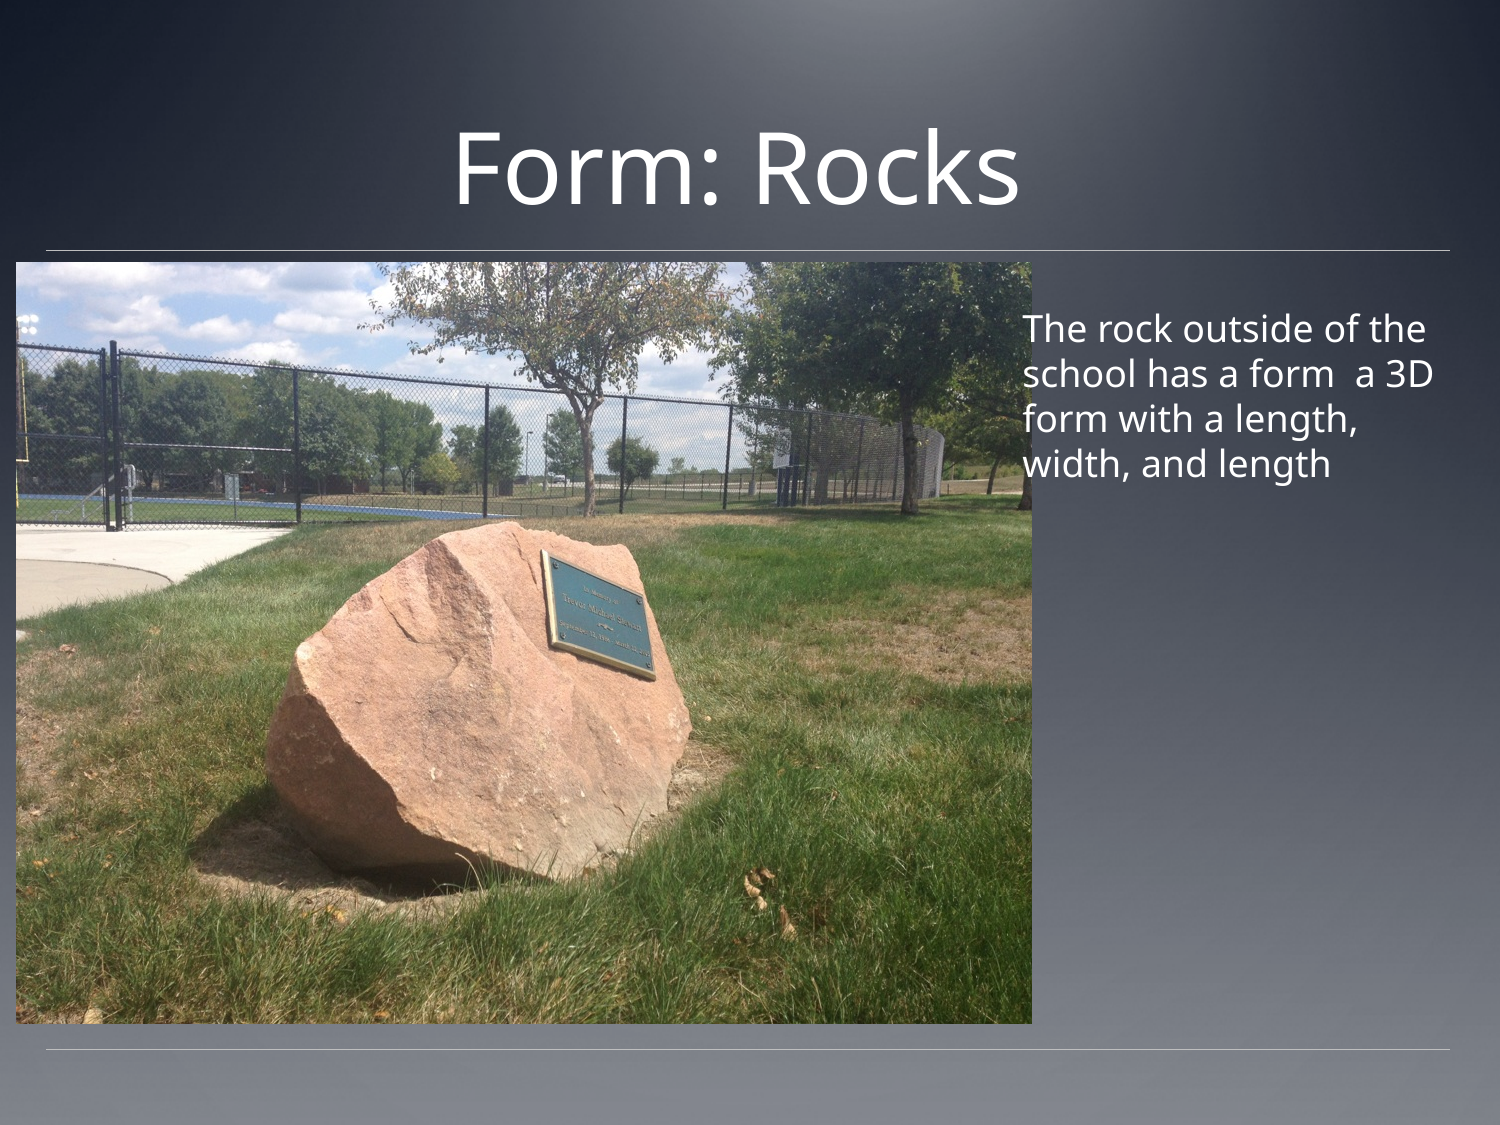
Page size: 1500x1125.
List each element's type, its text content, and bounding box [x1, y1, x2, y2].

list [0, 260, 1173, 1026]
text_box The rock outside of the school has a form a 3D form with a length, width, and length [1173, 297, 1459, 493]
title Form: Rocks [105, 17, 1394, 233]
